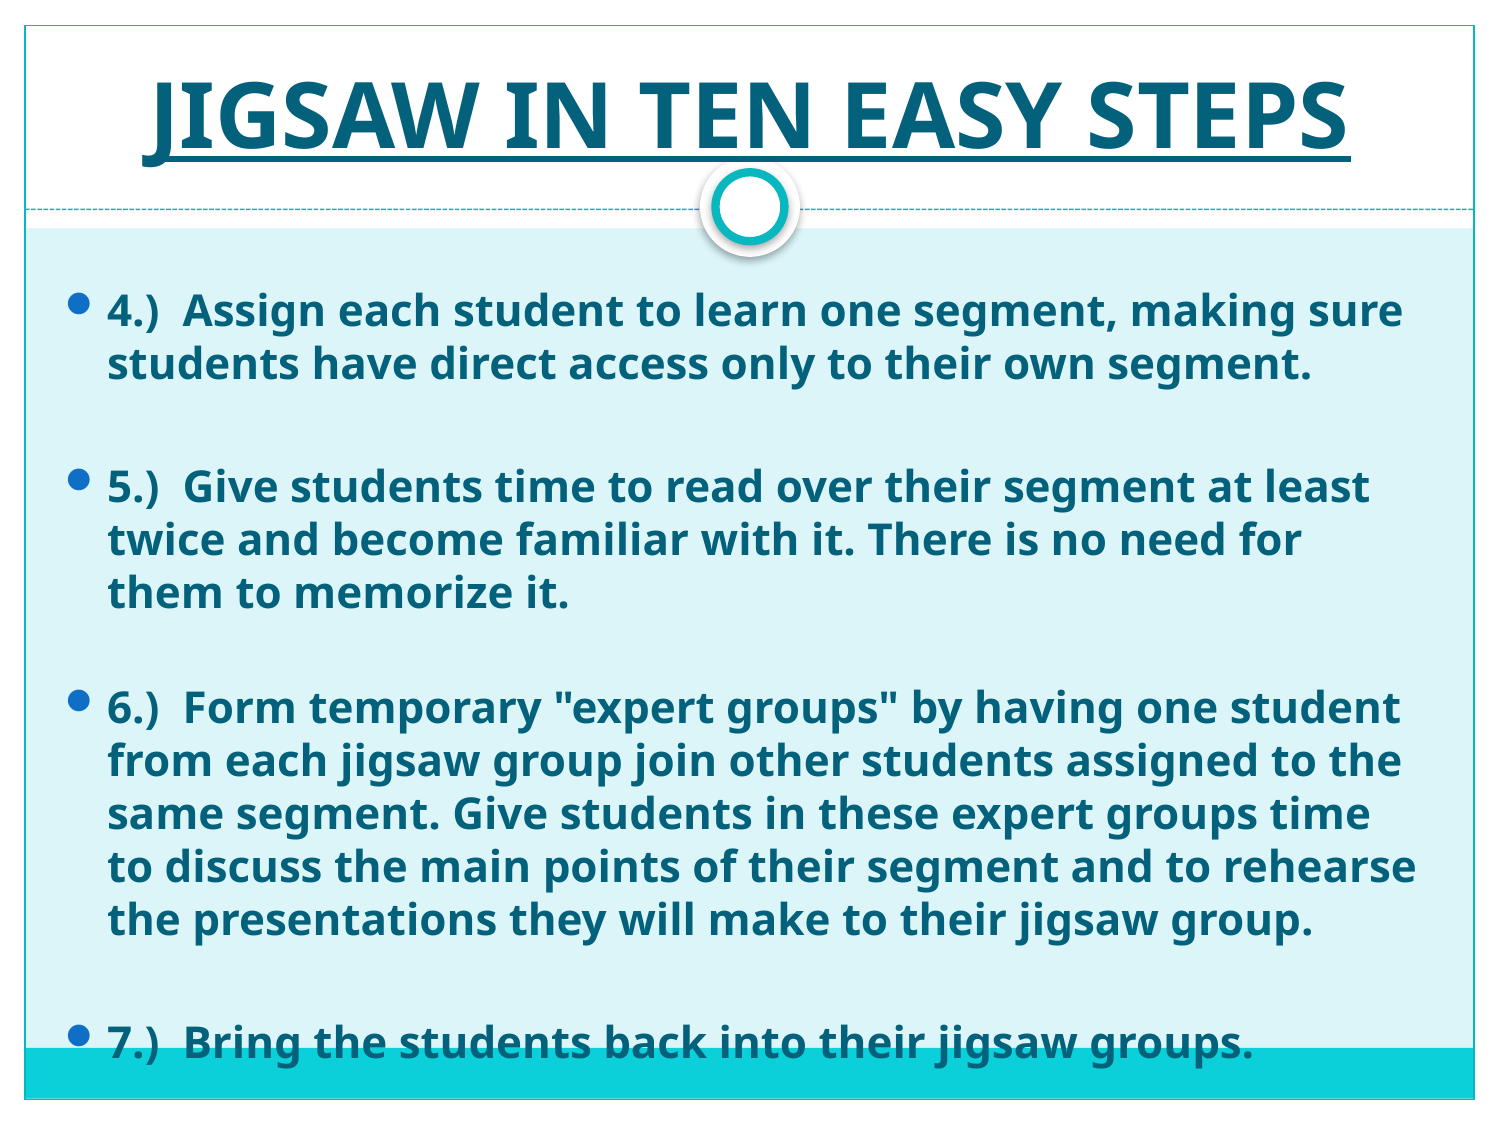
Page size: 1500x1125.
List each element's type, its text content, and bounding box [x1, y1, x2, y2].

list 4.) Assign each student to learn one segment, making sure students have direct access only to their own segment. 5.) Give students time to read over their segment at least twice and become familiar with it. There is no need for them to memorize it. 6.) Form temporary "expert groups" by having one student from each jigsaw group join other students assigned to the same segment. Give students in these expert groups time to discuss the main points of their segment and to rehearse the presentations they will make to their jigsaw group. 7.) Bring the students back into their jigsaw groups. [50, 275, 1445, 1088]
title JIGSAW IN TEN EASY STEPS [50, 50, 1450, 175]
